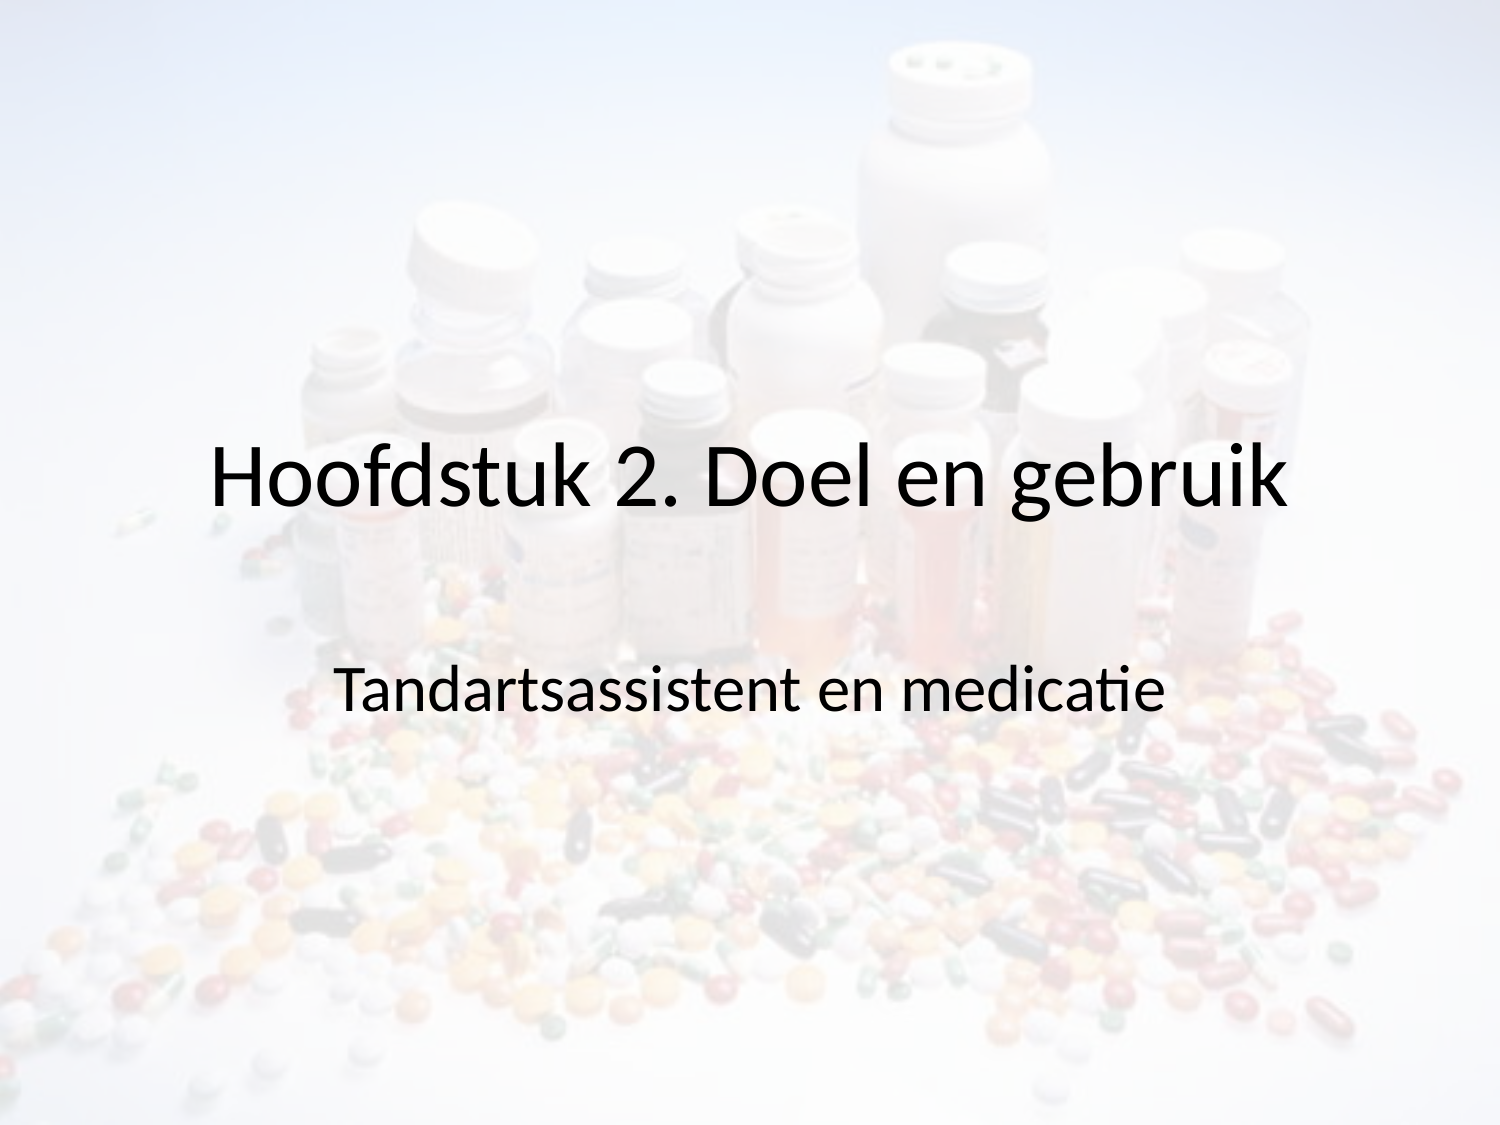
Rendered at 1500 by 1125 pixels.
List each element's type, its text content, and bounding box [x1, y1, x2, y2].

subtitle Tandartsassistent en medicatie [225, 637, 1275, 925]
title Hoofdstuk 2. Doel en gebruik [112, 349, 1388, 591]
